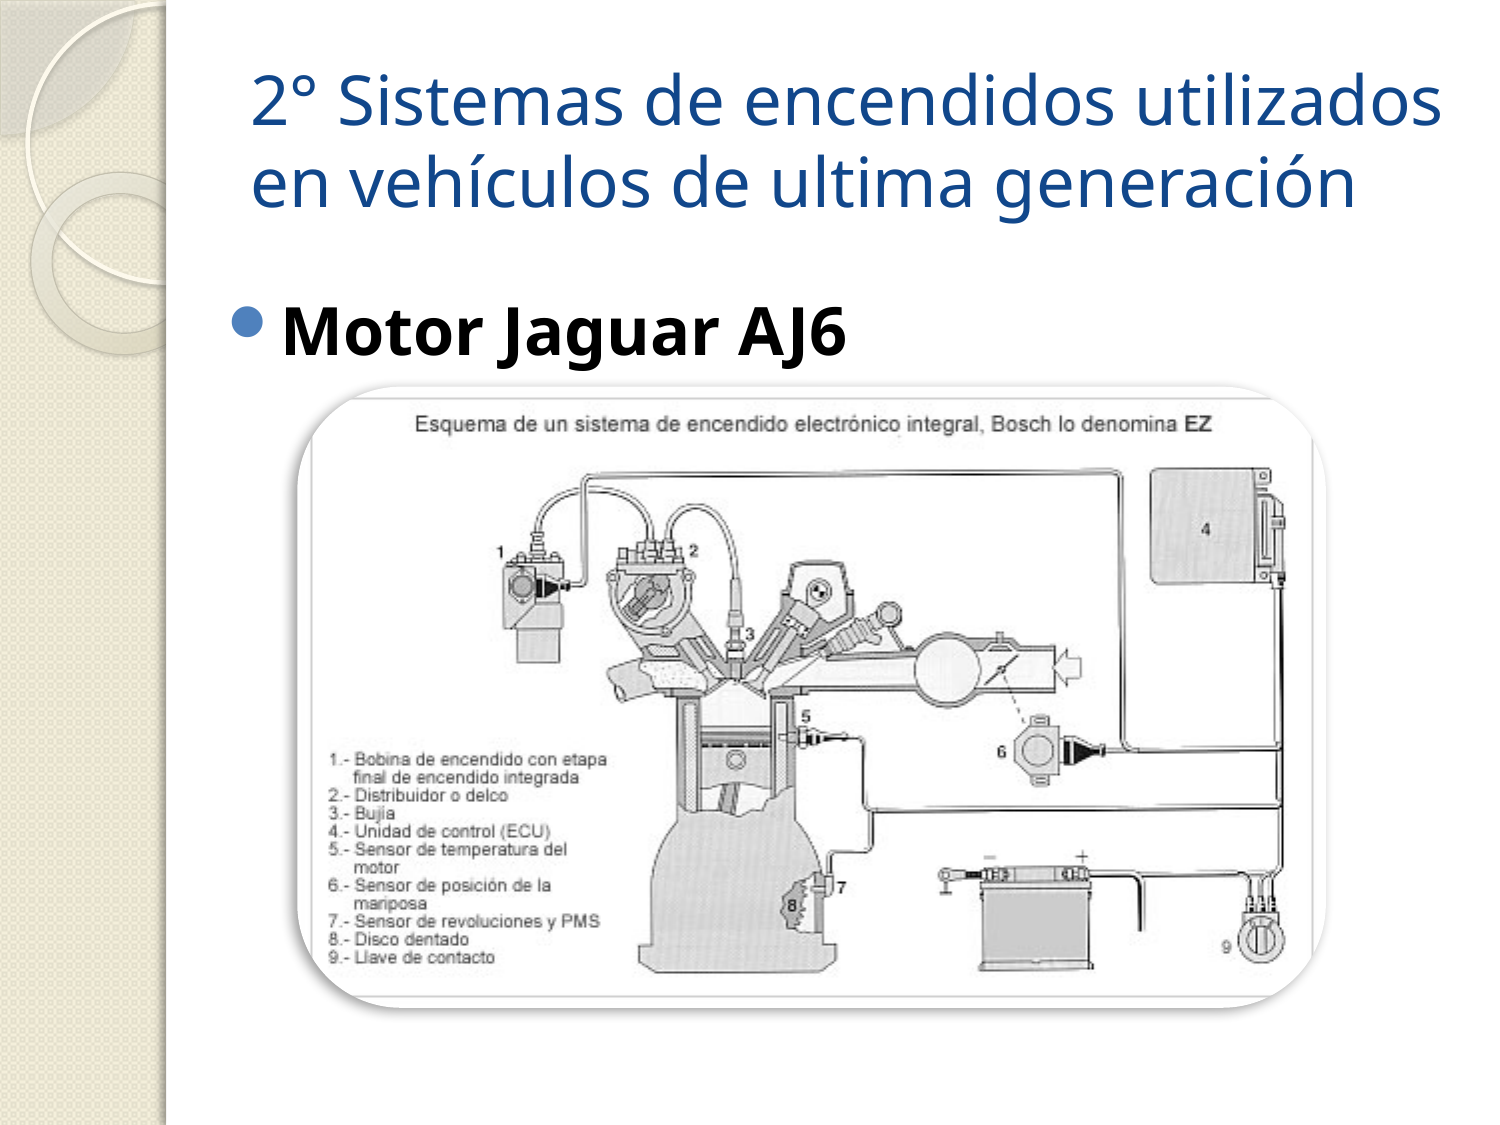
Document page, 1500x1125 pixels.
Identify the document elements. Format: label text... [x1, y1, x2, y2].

title 2° Sistemas de encendidos utilizados en vehículos de ultima generación [235, 45, 1466, 233]
picture [297, 386, 1327, 1008]
list Motor Jaguar AJ6 [199, 281, 1465, 1069]
